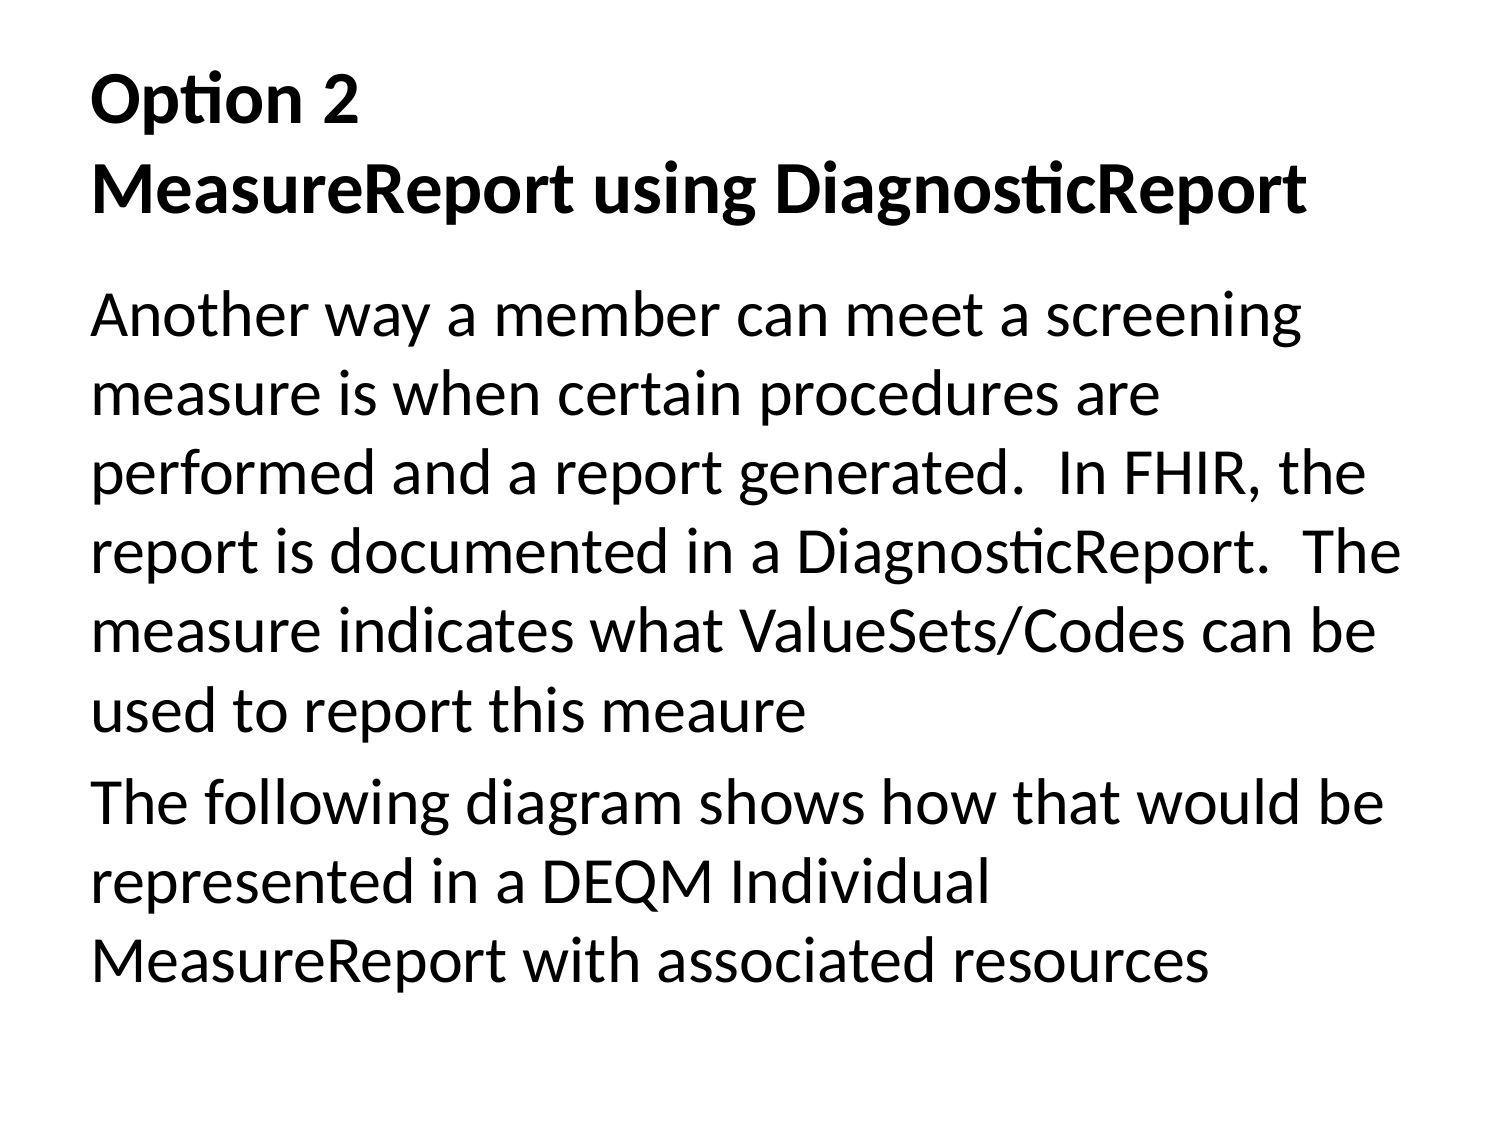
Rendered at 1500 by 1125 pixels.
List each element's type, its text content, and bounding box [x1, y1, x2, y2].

list Another way a member can meet a screening measure is when certain procedures are performed and a report generated. In FHIR, the report is documented in a DiagnosticReport. The measure indicates what ValueSets/Codes can be used to report this meaure The following diagram shows how that would be represented in a DEQM Individual MeasureReport with associated resources [75, 262, 1425, 1005]
title Option 2 MeasureReport using DiagnosticReport [75, 45, 1425, 233]
